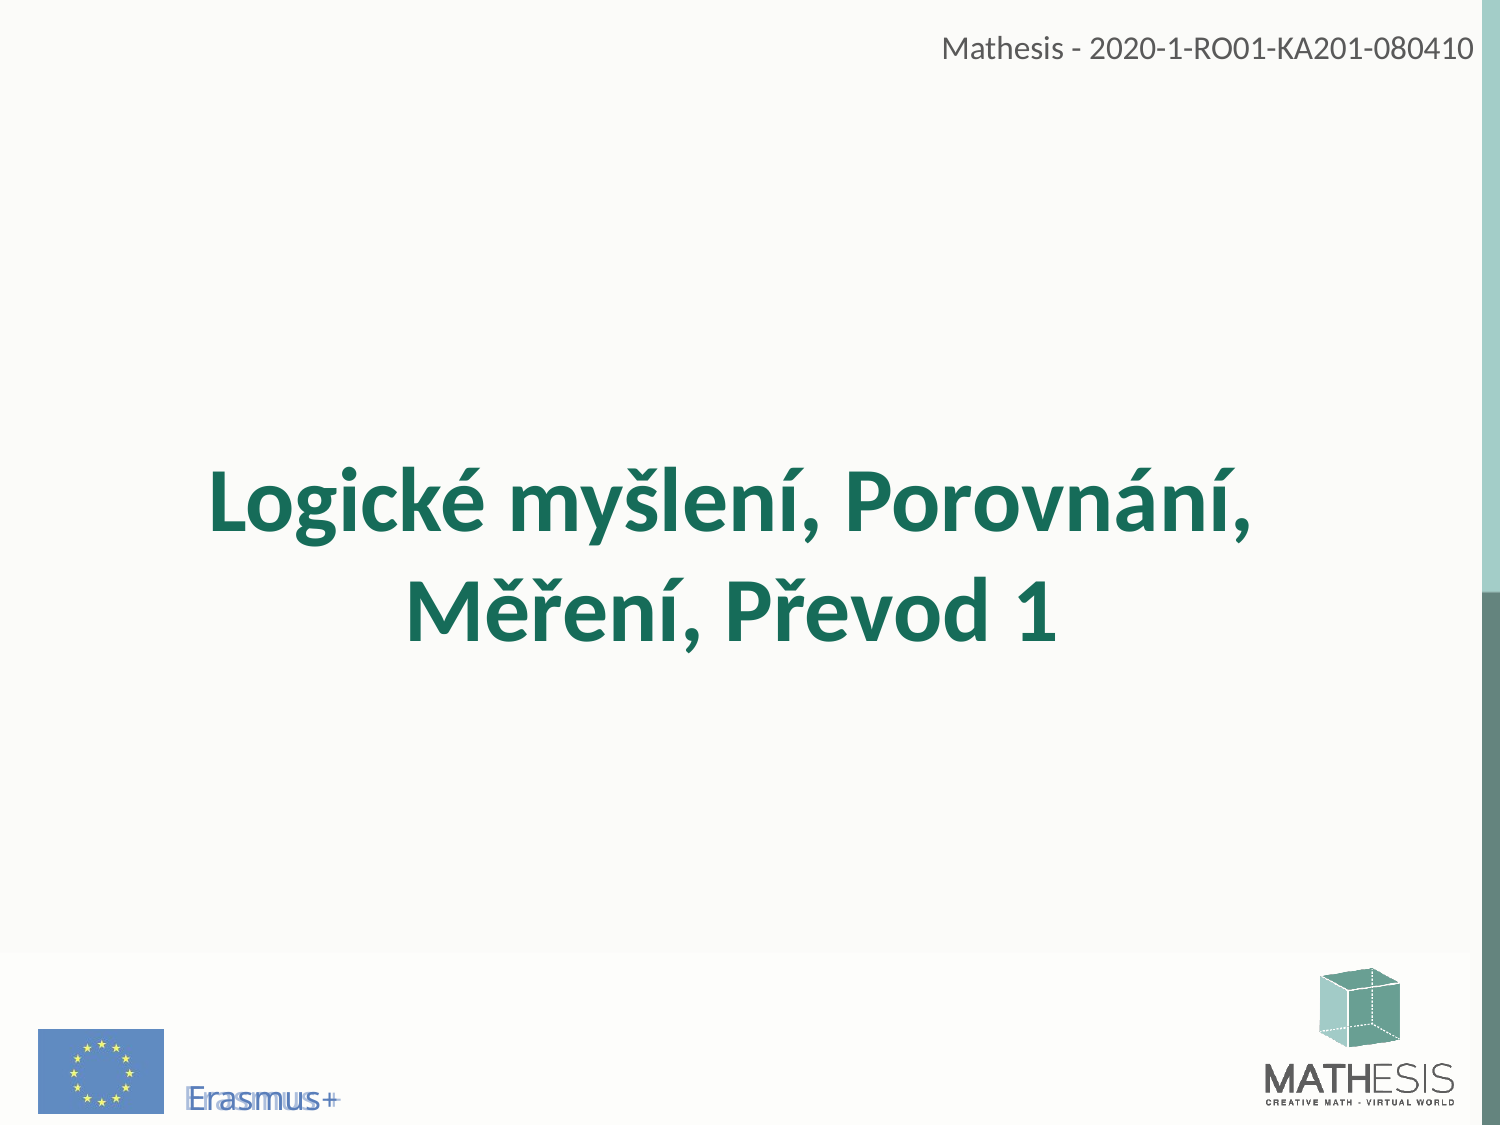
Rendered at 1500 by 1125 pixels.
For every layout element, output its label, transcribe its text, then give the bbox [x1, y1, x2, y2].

title Logické myšlení, Porovnání, Měření, Převod 1 [53, 432, 1411, 674]
